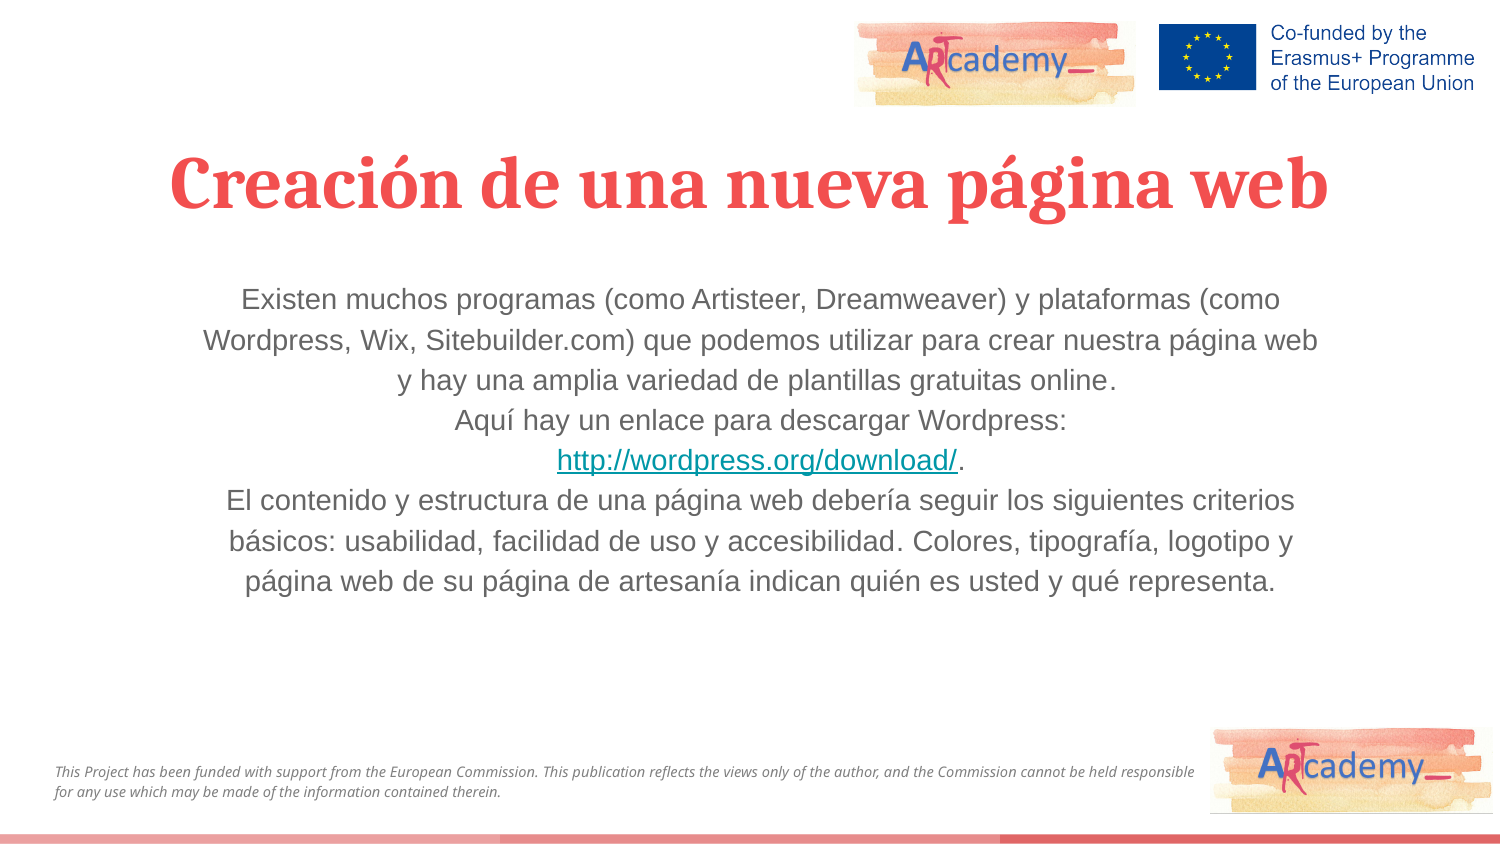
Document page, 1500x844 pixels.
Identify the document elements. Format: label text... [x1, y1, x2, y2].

list Existen muchos programas (como Artisteer, Dreamweaver) y plataformas (como Wordpress, Wix, Sitebuilder.com) que podemos utilizar para crear nuestra página web y hay una amplia variedad de plantillas gratuitas online. Aquí hay un enlace para descargar Wordpress: http://wordpress.org/download/. El contenido y estructura de una página web debería seguir los siguientes criterios básicos: usabilidad, facilidad de uso y accesibilidad. Colores, tipografía, logotipo y página web de su página de artesanía indican quién es usted y qué representa. [164, 260, 1336, 666]
picture [1210, 709, 1493, 844]
text_box This Project has been funded with support from the European Commission. This publication reflects the views only of the author, and the Commission cannot be held responsible for any use which may be made of the information contained therein. [39, 754, 1205, 799]
title Creación de una nueva página web [108, 31, 1392, 239]
picture [854, 2, 1137, 138]
picture [1158, 24, 1474, 94]
